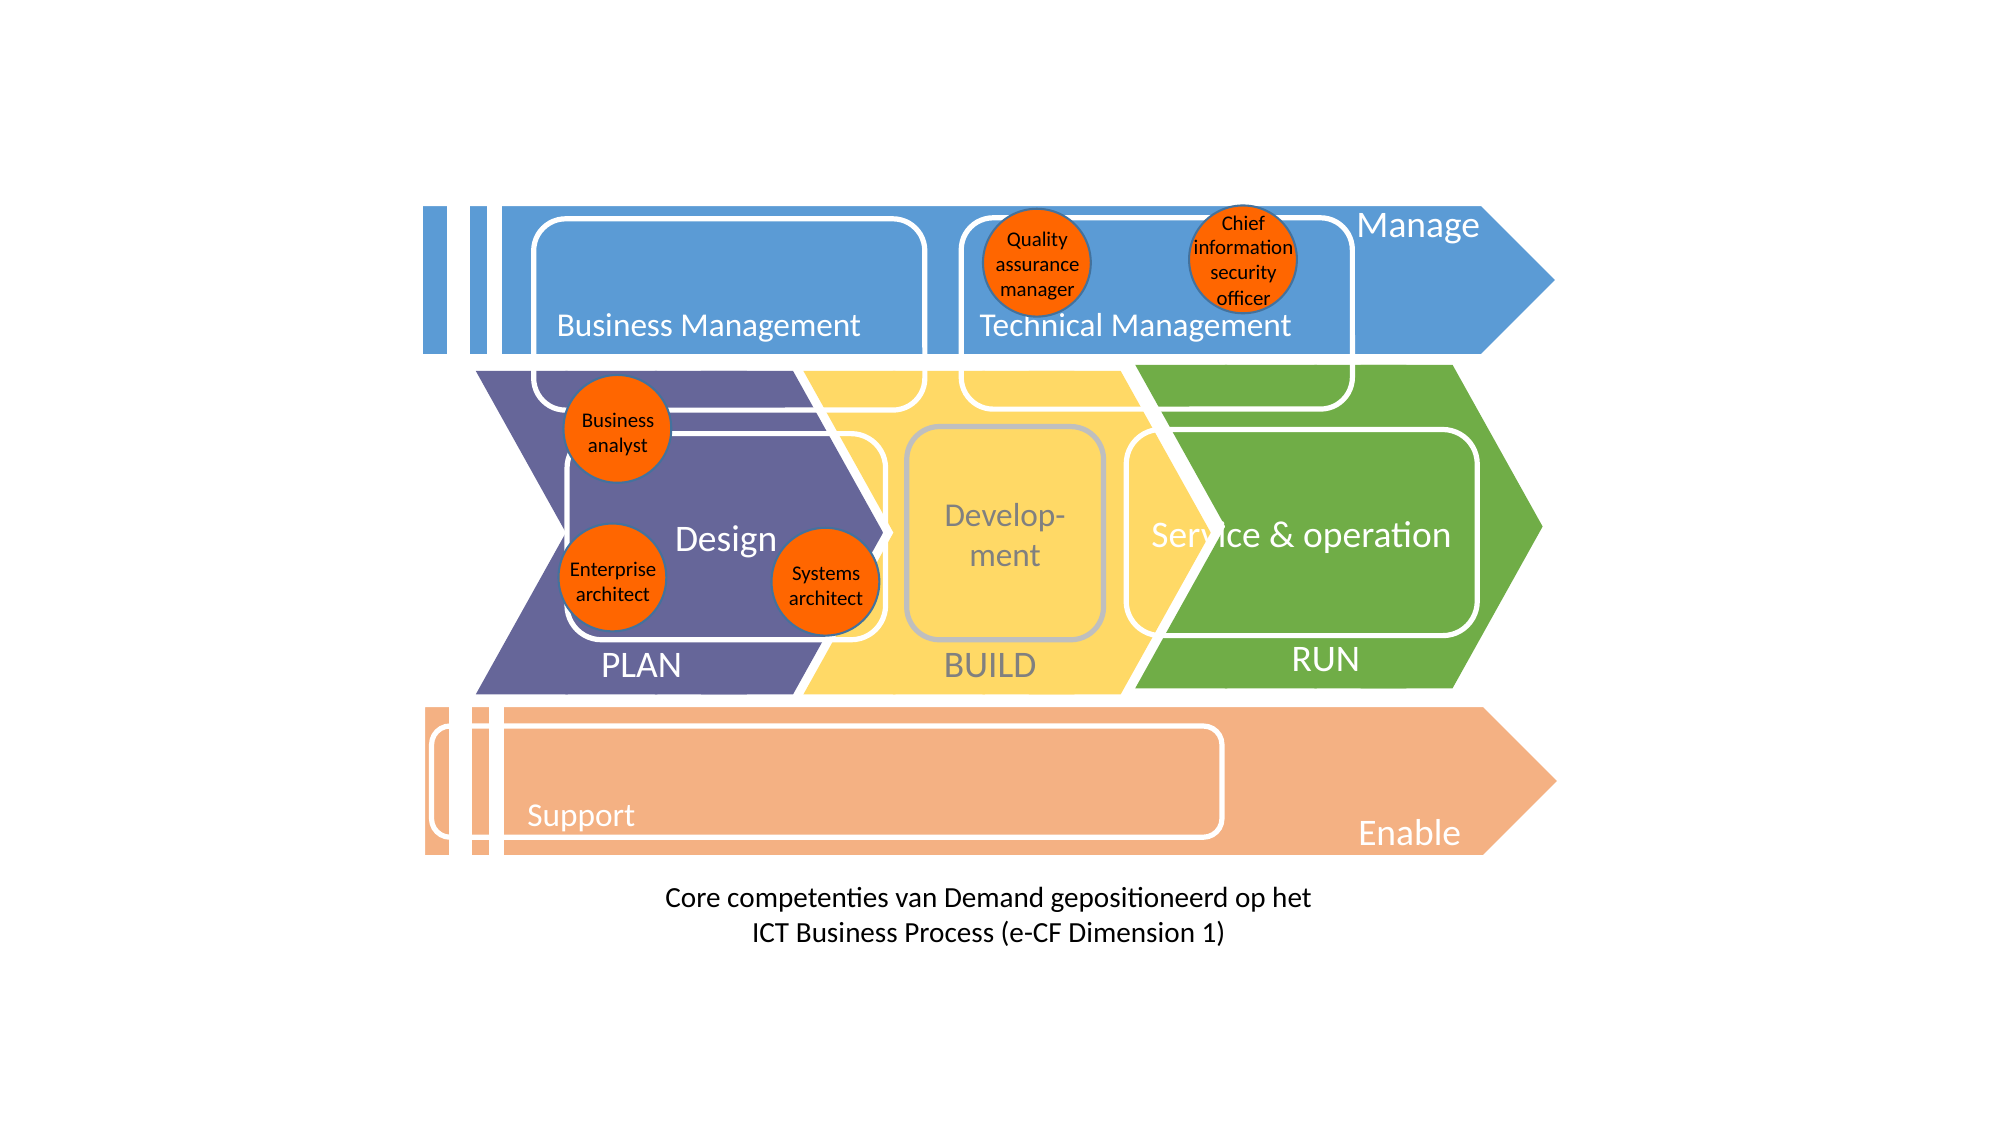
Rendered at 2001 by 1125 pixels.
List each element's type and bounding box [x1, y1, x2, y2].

text_box [553, 523, 673, 632]
text_box [563, 374, 672, 483]
text_box [771, 527, 880, 636]
text_box [979, 208, 1096, 317]
text_box [421, 192, 1559, 957]
text_box [1177, 201, 1310, 318]
